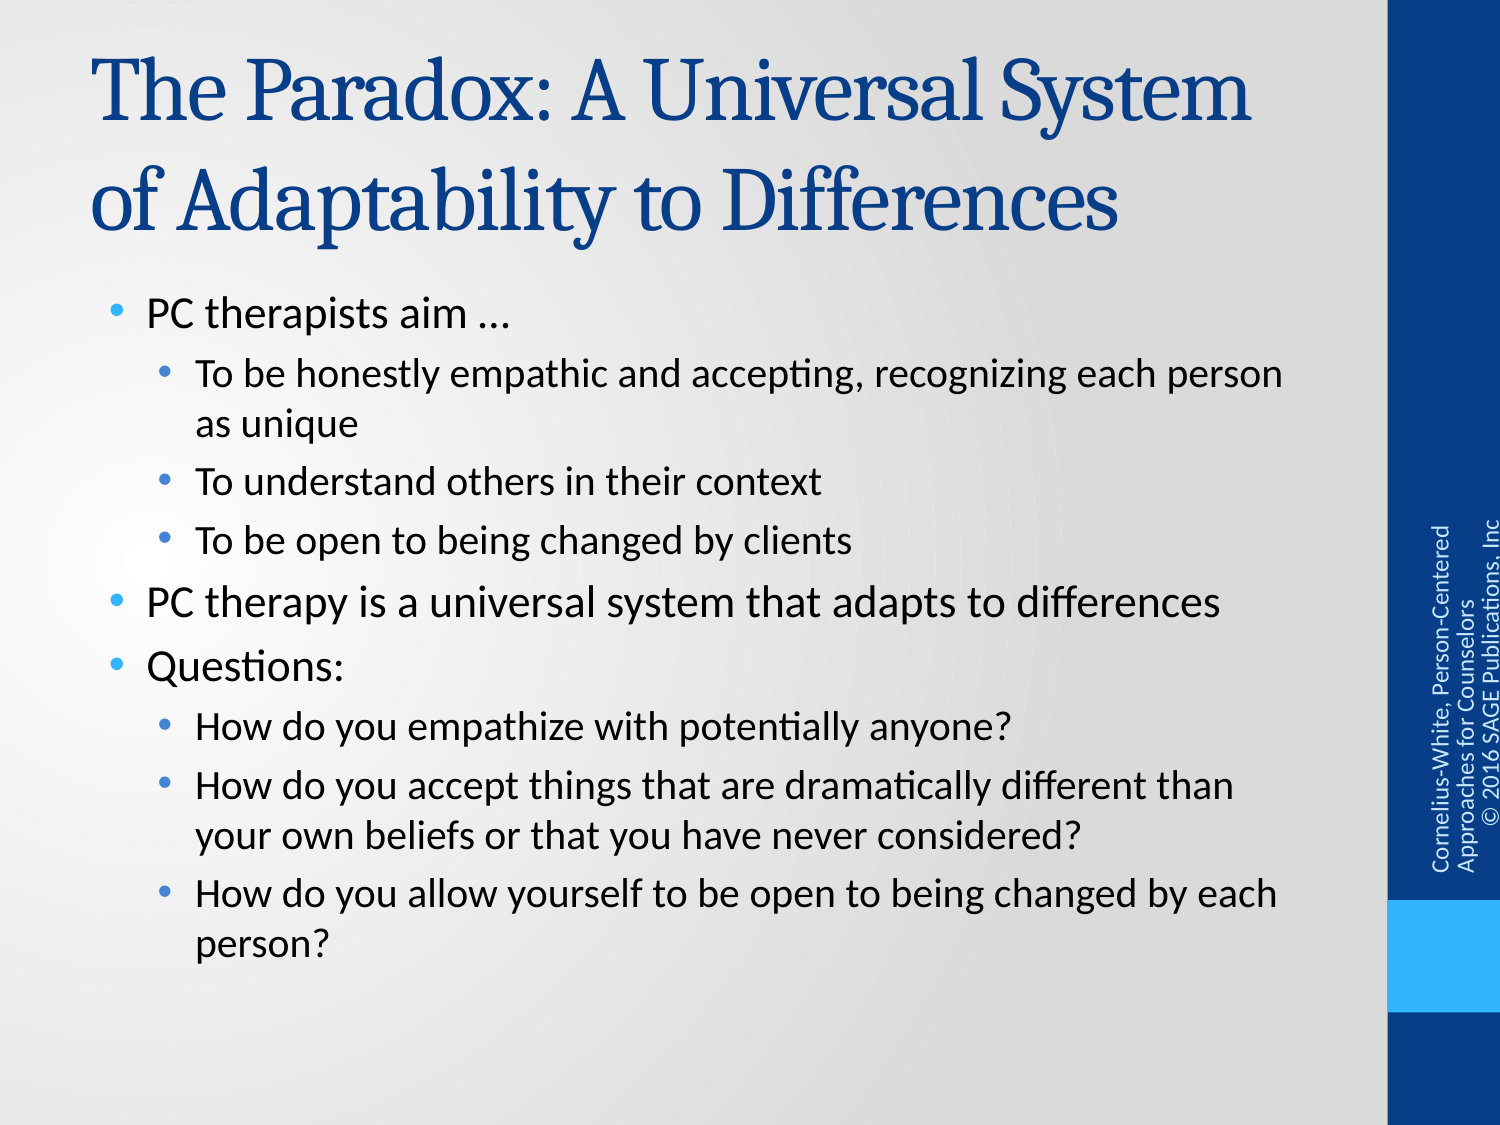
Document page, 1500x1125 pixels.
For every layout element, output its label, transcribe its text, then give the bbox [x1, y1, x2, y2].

title The Paradox: A Universal System of Adaptability to Differences [75, 45, 1325, 233]
footer Cornelius-White, Person-Centered Approaches for Counselors © 2016 SAGE Publications, Inc. [1408, 500, 1469, 889]
list PC therapists aim … To be honestly empathic and accepting, recognizing each person as unique To understand others in their context To be open to being changed by clients PC therapy is a universal system that adapts to differences Questions: How do you empathize with potentially anyone? How do you accept things that are dramatically different than your own beliefs or that you have never considered? How do you allow yourself to be open to being changed by each person? [75, 275, 1325, 1050]
